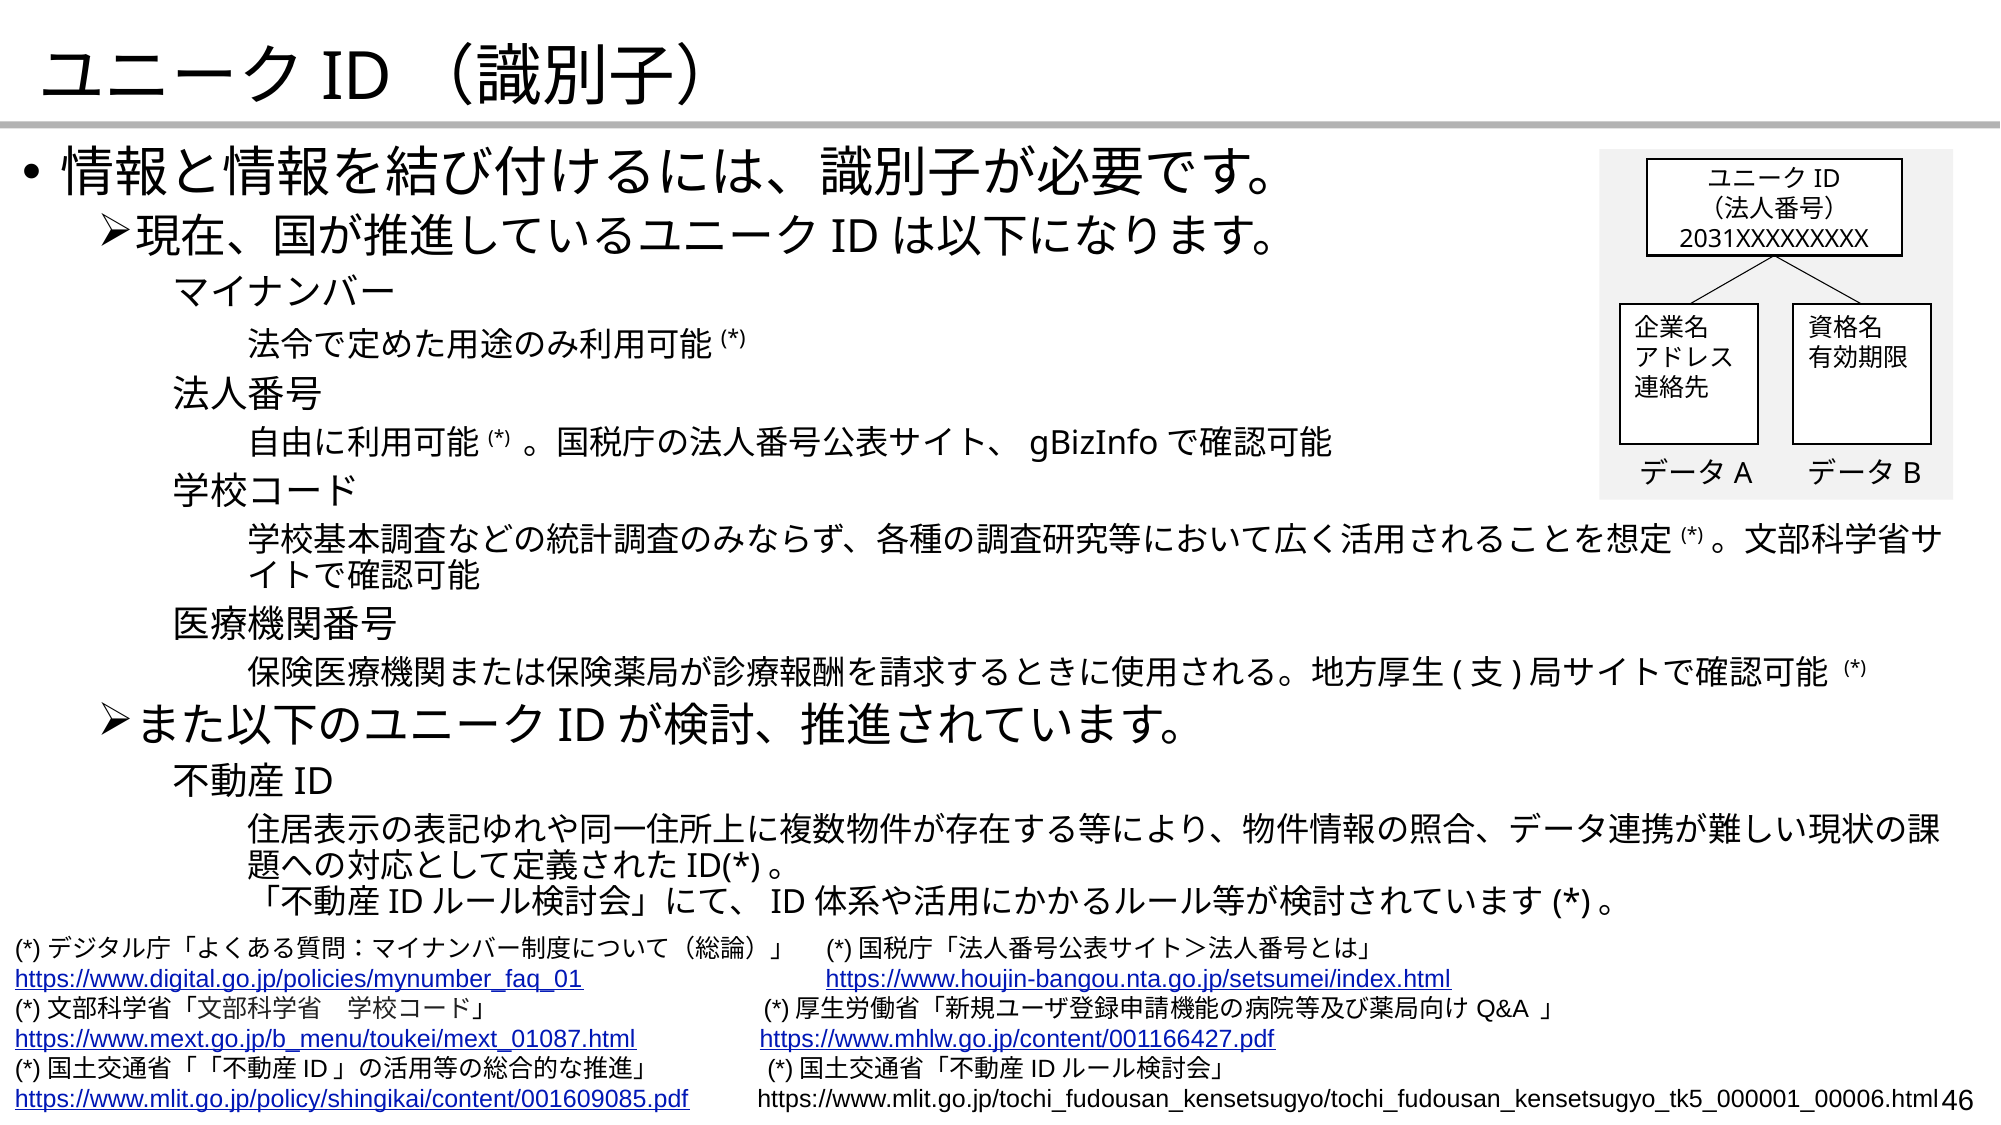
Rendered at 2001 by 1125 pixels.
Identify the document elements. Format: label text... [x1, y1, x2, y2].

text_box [1599, 149, 1954, 500]
text_box 情報と情報を結び付けるには、識別子が必要です。 現在、国が推進しているユニークIDは以下になります。 マイナンバー 法令で定めた用途のみ利用可能(*) 法人番号 自由に利用可能(*) 。国税庁の法人番号公表サイト、gBizInfoで確認可能 学校コード 学校基本調査などの統計調査のみならず、各種の調査研究等において広く活用されることを想定(*)。文部科学省サイトで確認可能 医療機関番号 保険医療機関または保険薬局が診療報酬を請求するときに使用される。地方厚生(支)局サイトで確認可能 (*) また以下のユニークIDが検討、推進されています。 不動産ID 住居表示の表記ゆれや同一住所上に複数物件が存在する等により、物件情報の照合、データ連携が難しい現状の課題への対応として定義されたID(*)。 「不動産IDルール検討会」にて、ID体系や活用にかかるルール等が検討されています(*)。 [7, 137, 1969, 925]
text_box ユニークID（識別子） [23, 34, 1910, 121]
text_box (*)デジタル庁「よくある質問：マイナンバー制度について（総論）」 (*)国税庁「法人番号公表サイト＞法人番号とは」 https://www.digital.go.jp/policies/mynumber_faq_01 https://www.houjin-bangou.nta.go.jp/setsumei/index.html (*)文部科学省「文部科学省 学校コード」 (*)厚生労働省「新規ユーザ登録申請機能の病院等及び薬局向けQ&A 」 https://www.mext.go.jp/b_menu/toukei/mext_01087.html https://www.mhlw.go.jp/content/001166427.pdf (*)国土交通省「「不動産ID」の活用等の総合的な推進」 (*)国土交通省「不動産IDルール検討会」 https://www.mlit.go.jp/policy/shingikai/content/001609085.pdf https://www.mlit.go.jp/tochi_fudousan_kensetsugyo/tochi_fudousan_kensetsugyo_tk5_000001_00006.html [0, 925, 1989, 1124]
